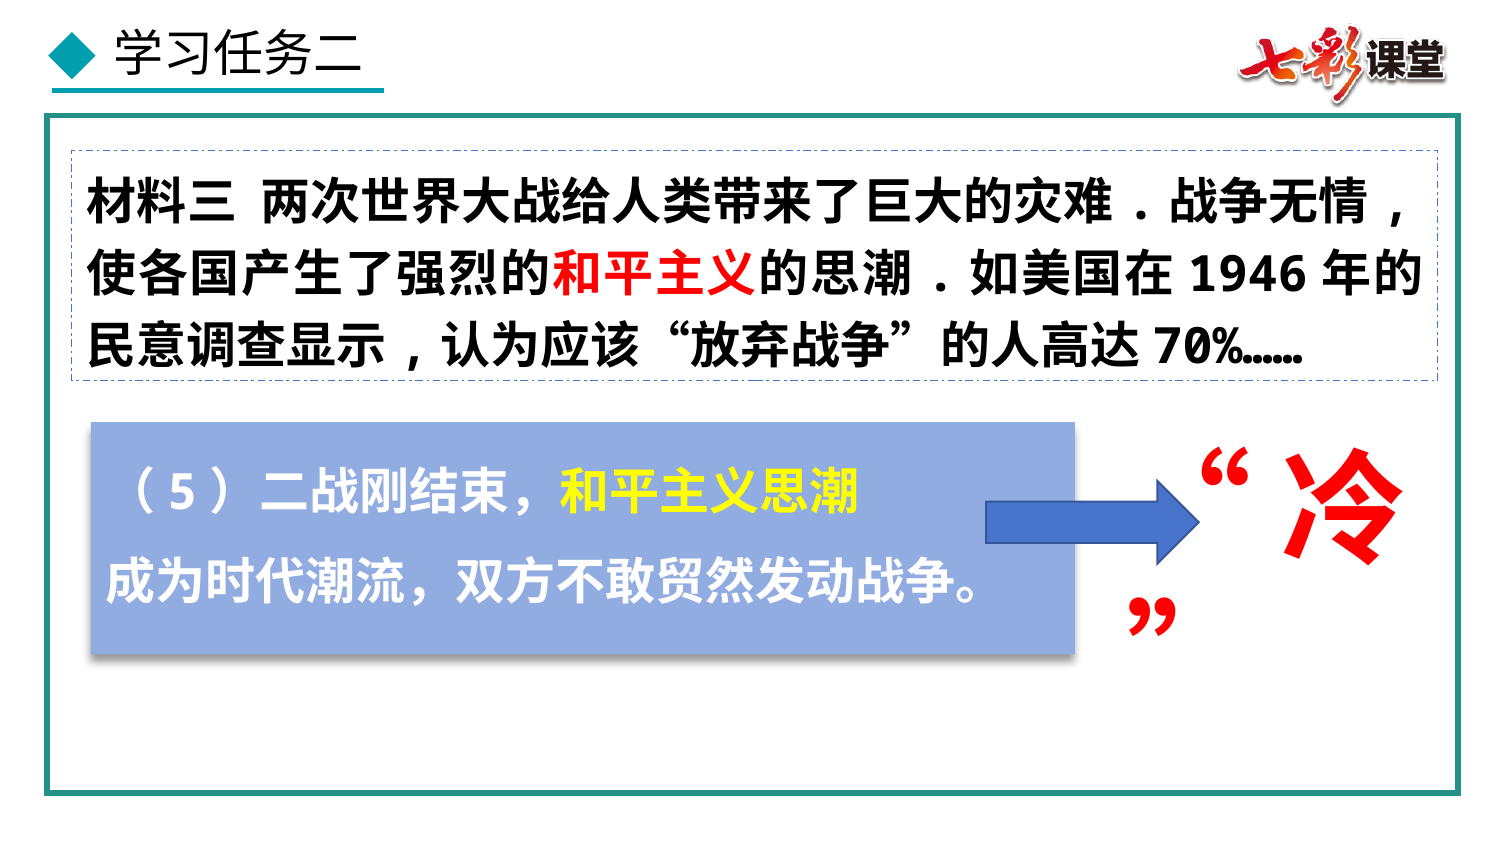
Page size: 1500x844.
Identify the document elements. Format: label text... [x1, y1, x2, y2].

picture [1234, 20, 1451, 108]
text_box （5）二战刚结束，和平主义思潮 成为时代潮流，双方不敢贸然发动战争。 [90, 422, 1075, 655]
text_box 材料三 两次世界大战给人类带来了巨大的灾难.战争无情,使各国产生了强烈的和平主义的思潮.如美国在1946年的民意调查显示,认为应该“放弃战争”的人高达70%…… [71, 150, 1438, 381]
text_box [985, 478, 1201, 567]
text_box “冷” [1111, 422, 1466, 737]
